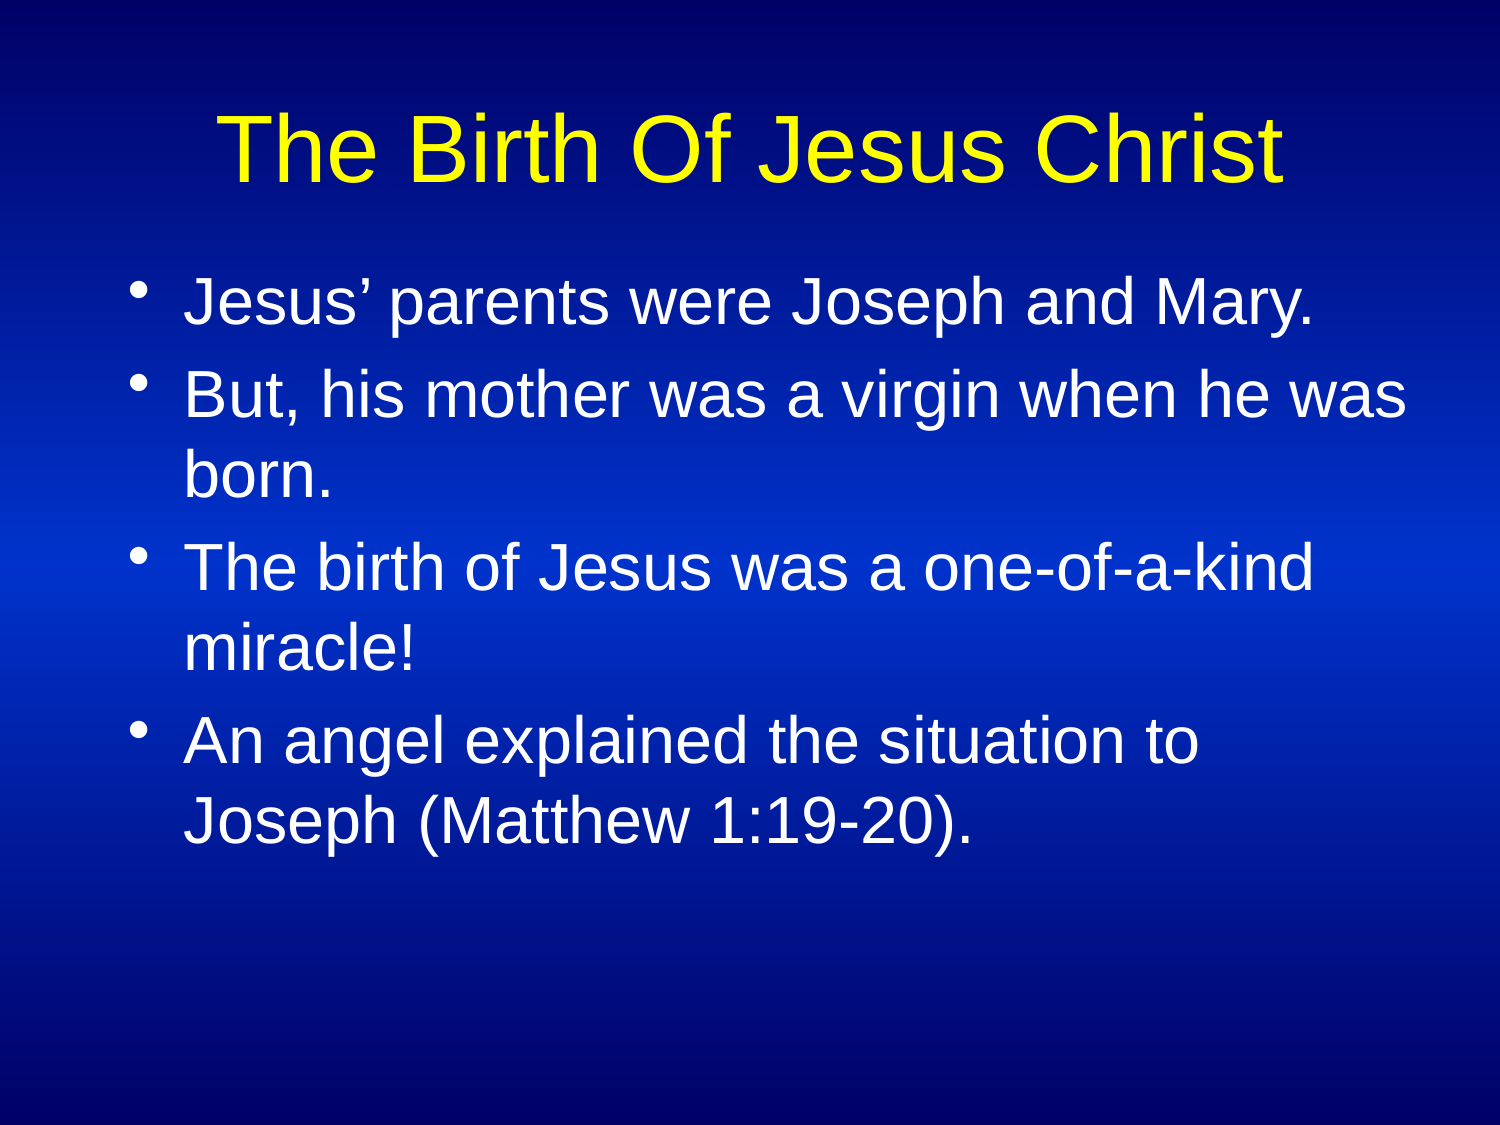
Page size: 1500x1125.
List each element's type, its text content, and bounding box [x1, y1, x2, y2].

list Jesus’ parents were Joseph and Mary. But, his mother was a virgin when he was born. The birth of Jesus was a one-of-a-kind miracle! An angel explained the situation to Joseph (Matthew 1:19-20). [112, 249, 1438, 1063]
title The Birth Of Jesus Christ [37, 50, 1463, 238]
